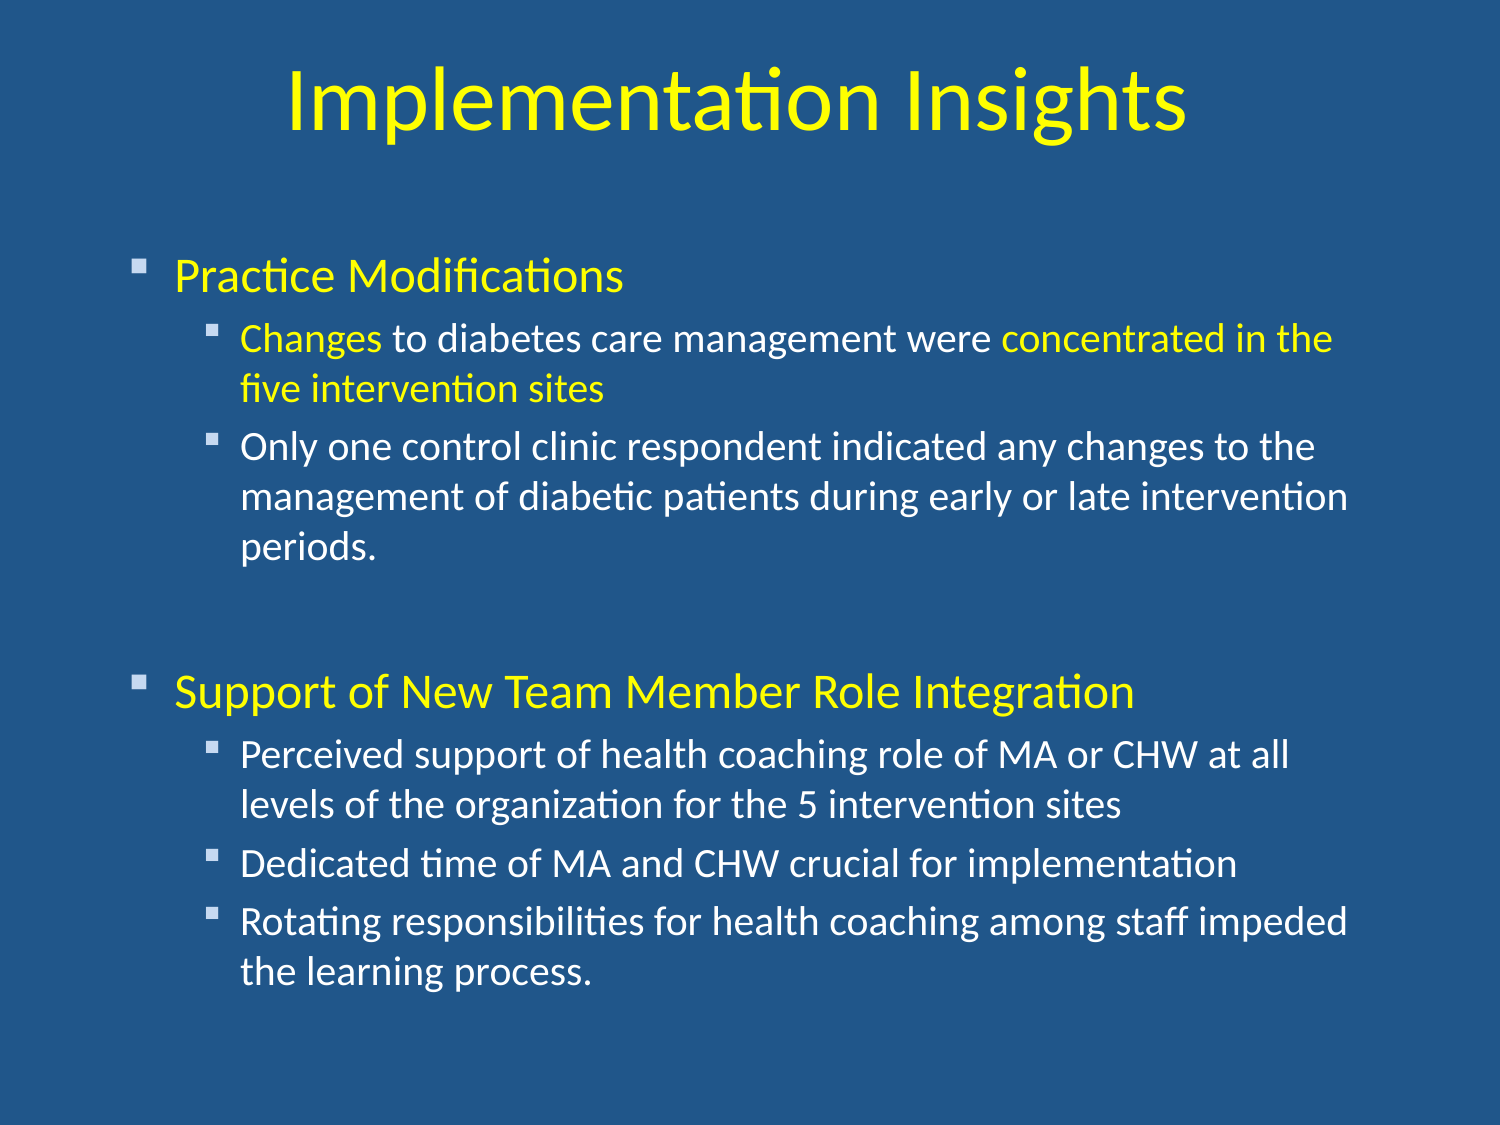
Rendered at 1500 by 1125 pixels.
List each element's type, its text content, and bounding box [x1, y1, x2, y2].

title Implementation Insights [62, 0, 1413, 188]
list Practice Modifications Changes to diabetes care management were concentrated in the five intervention sites Only one control clinic respondent indicated any changes to the management of diabetic patients during early or late intervention periods. Support of New Team Member Role Integration Perceived support of health coaching role of MA or CHW at all levels of the organization for the 5 intervention sites Dedicated time of MA and CHW crucial for implementation Rotating responsibilities for health coaching among staff impeded the learning process. [37, 174, 1375, 963]
